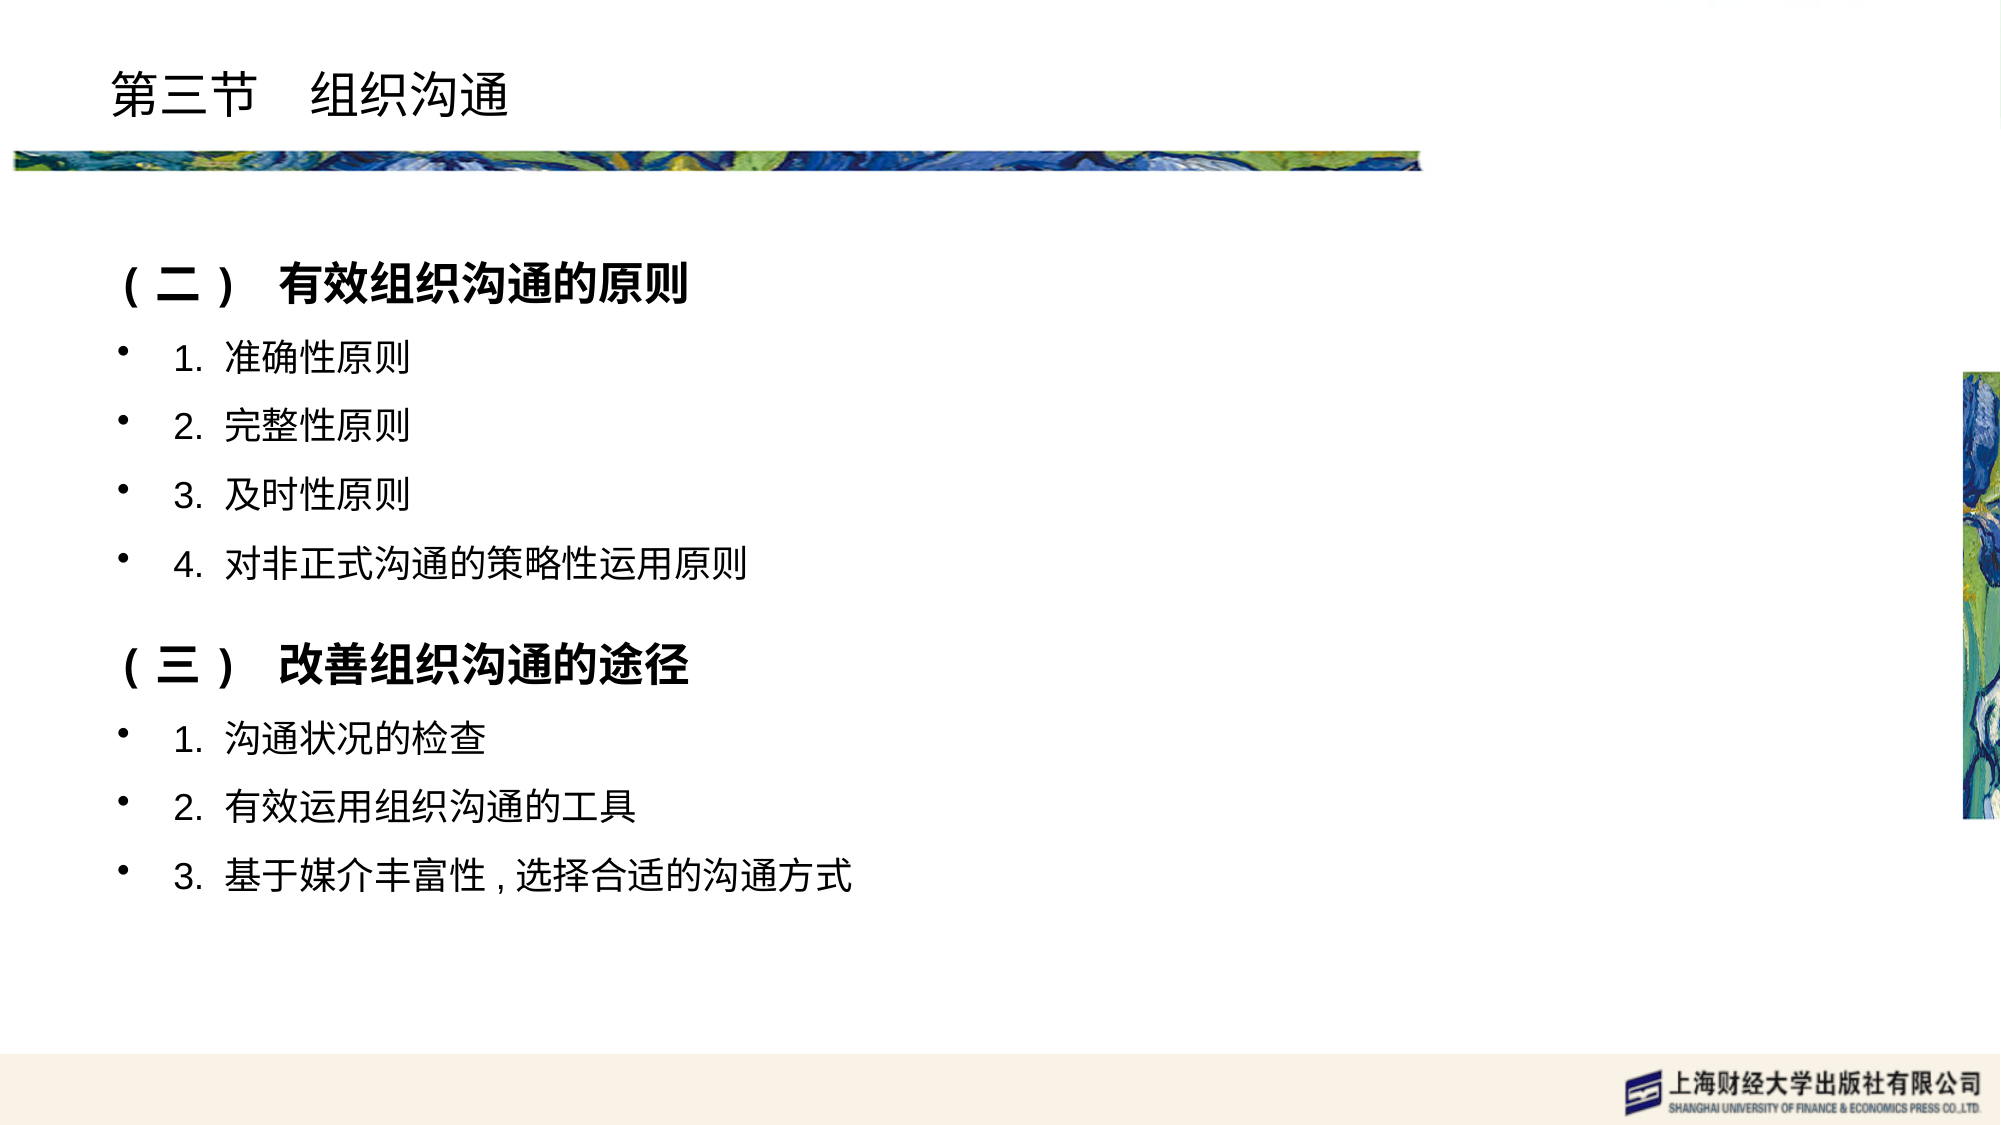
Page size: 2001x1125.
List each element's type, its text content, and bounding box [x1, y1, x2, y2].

list (二) 有效组织沟通的原则 1. 准确性原则 2. 完整性原则 3. 及时性原则 4. 对非正式沟通的策略性运用原则 (三) 改善组织沟通的途径 1. 沟通状况的检查 2. 有效运用组织沟通的工具 3. 基于媒介丰富性,选择合适的沟通方式 [102, 233, 1898, 1032]
title 第三节 组织沟通 [94, 42, 1451, 146]
picture [0, 0, 2001, 1125]
